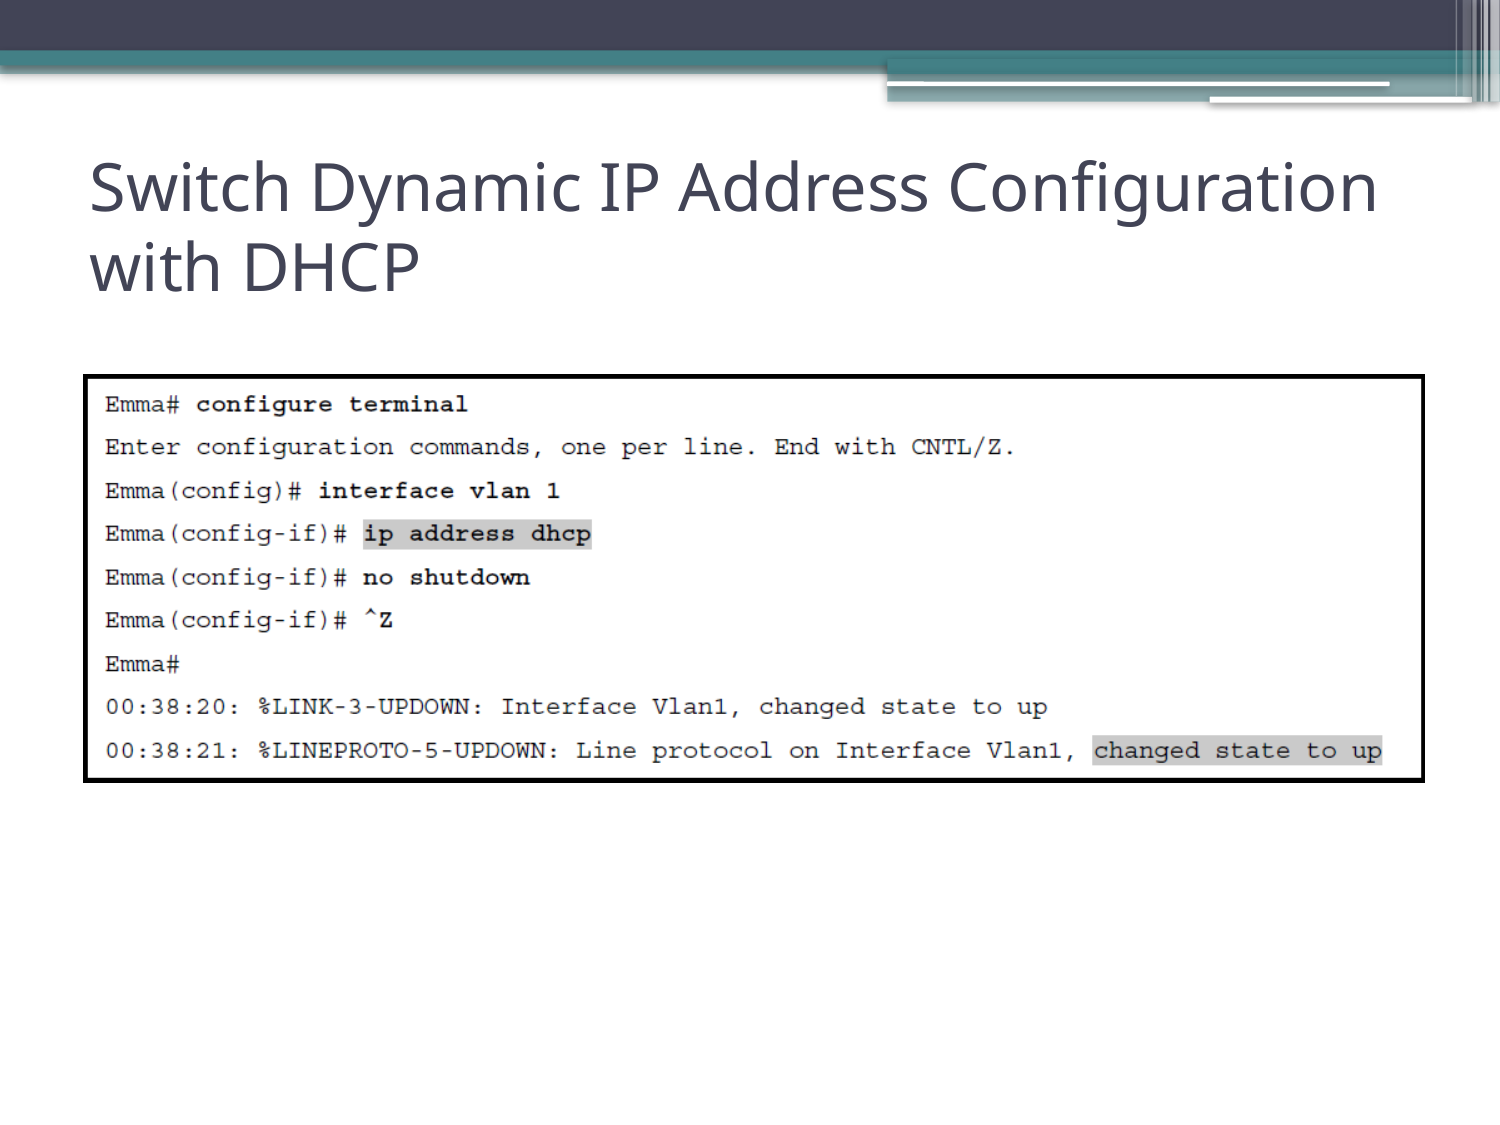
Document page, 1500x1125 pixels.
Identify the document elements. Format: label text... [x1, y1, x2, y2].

title Switch Dynamic IP Address Configuration with DHCP [75, 137, 1425, 313]
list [83, 374, 1426, 783]
